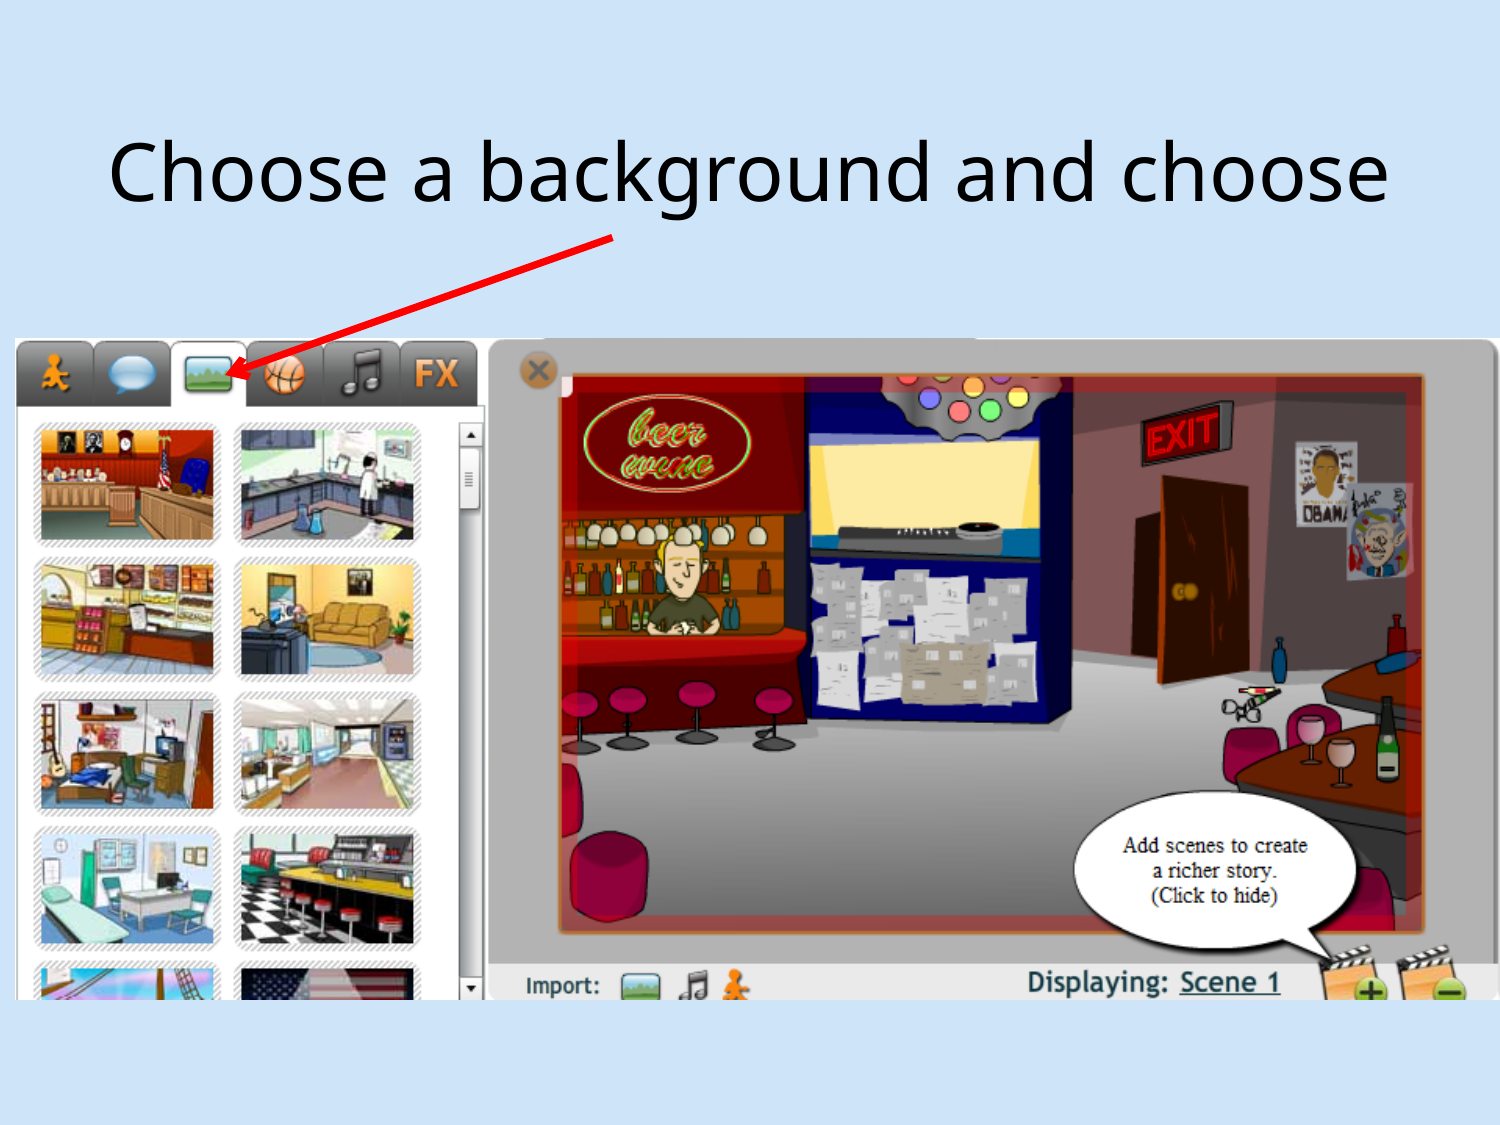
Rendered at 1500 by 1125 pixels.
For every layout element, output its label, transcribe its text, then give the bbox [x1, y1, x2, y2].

picture [15, 338, 1500, 1001]
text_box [224, 237, 613, 376]
title Choose a background and choose [75, 75, 1425, 263]
